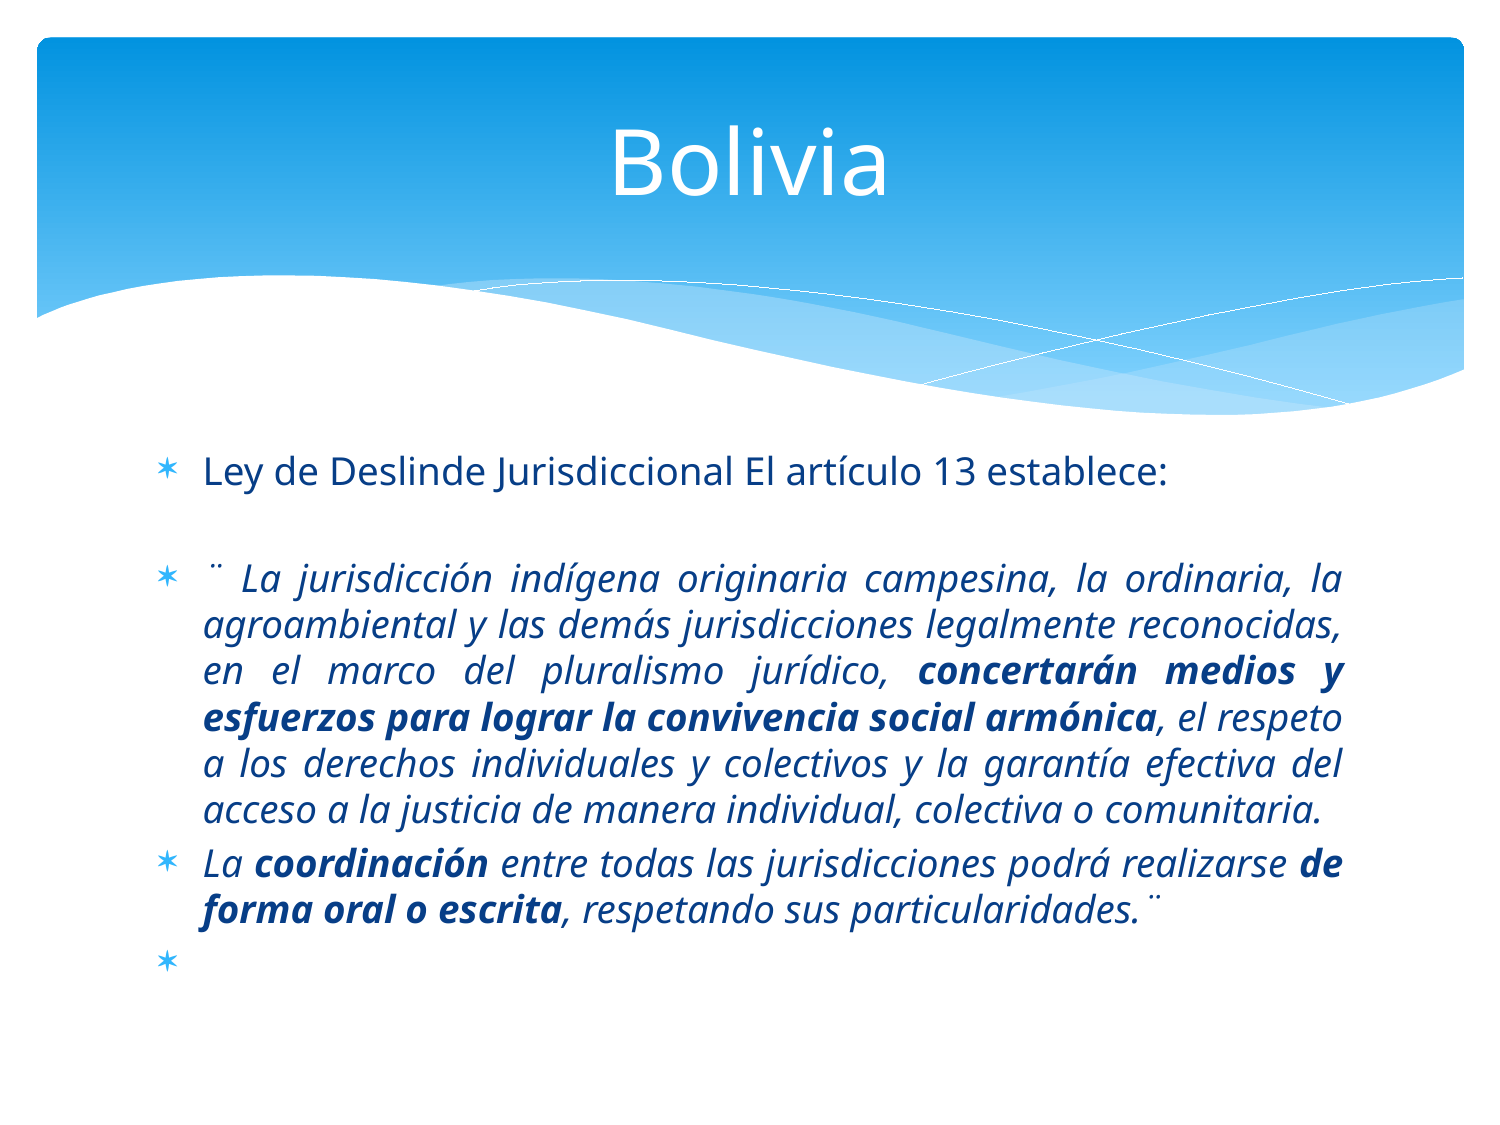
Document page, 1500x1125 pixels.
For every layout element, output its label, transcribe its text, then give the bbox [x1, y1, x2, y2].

list Ley de Deslinde Jurisdiccional El artículo 13 establece: ¨ La jurisdicción indígena originaria campesina, la ordinaria, la agroambiental y las demás jurisdicciones legalmente reconocidas, en el marco del pluralismo jurídico, concertarán medios y esfuerzos para lograr la convivencia social armónica, el respeto a los derechos individuales y colectivos y la garantía efectiva del acceso a la justicia de manera individual, colectiva o comunitaria. La coordinación entre todas las jurisdicciones podrá realizarse de forma oral o escrita, respetando sus particularidades.¨ [143, 438, 1359, 1005]
title Bolivia [75, 55, 1425, 261]
